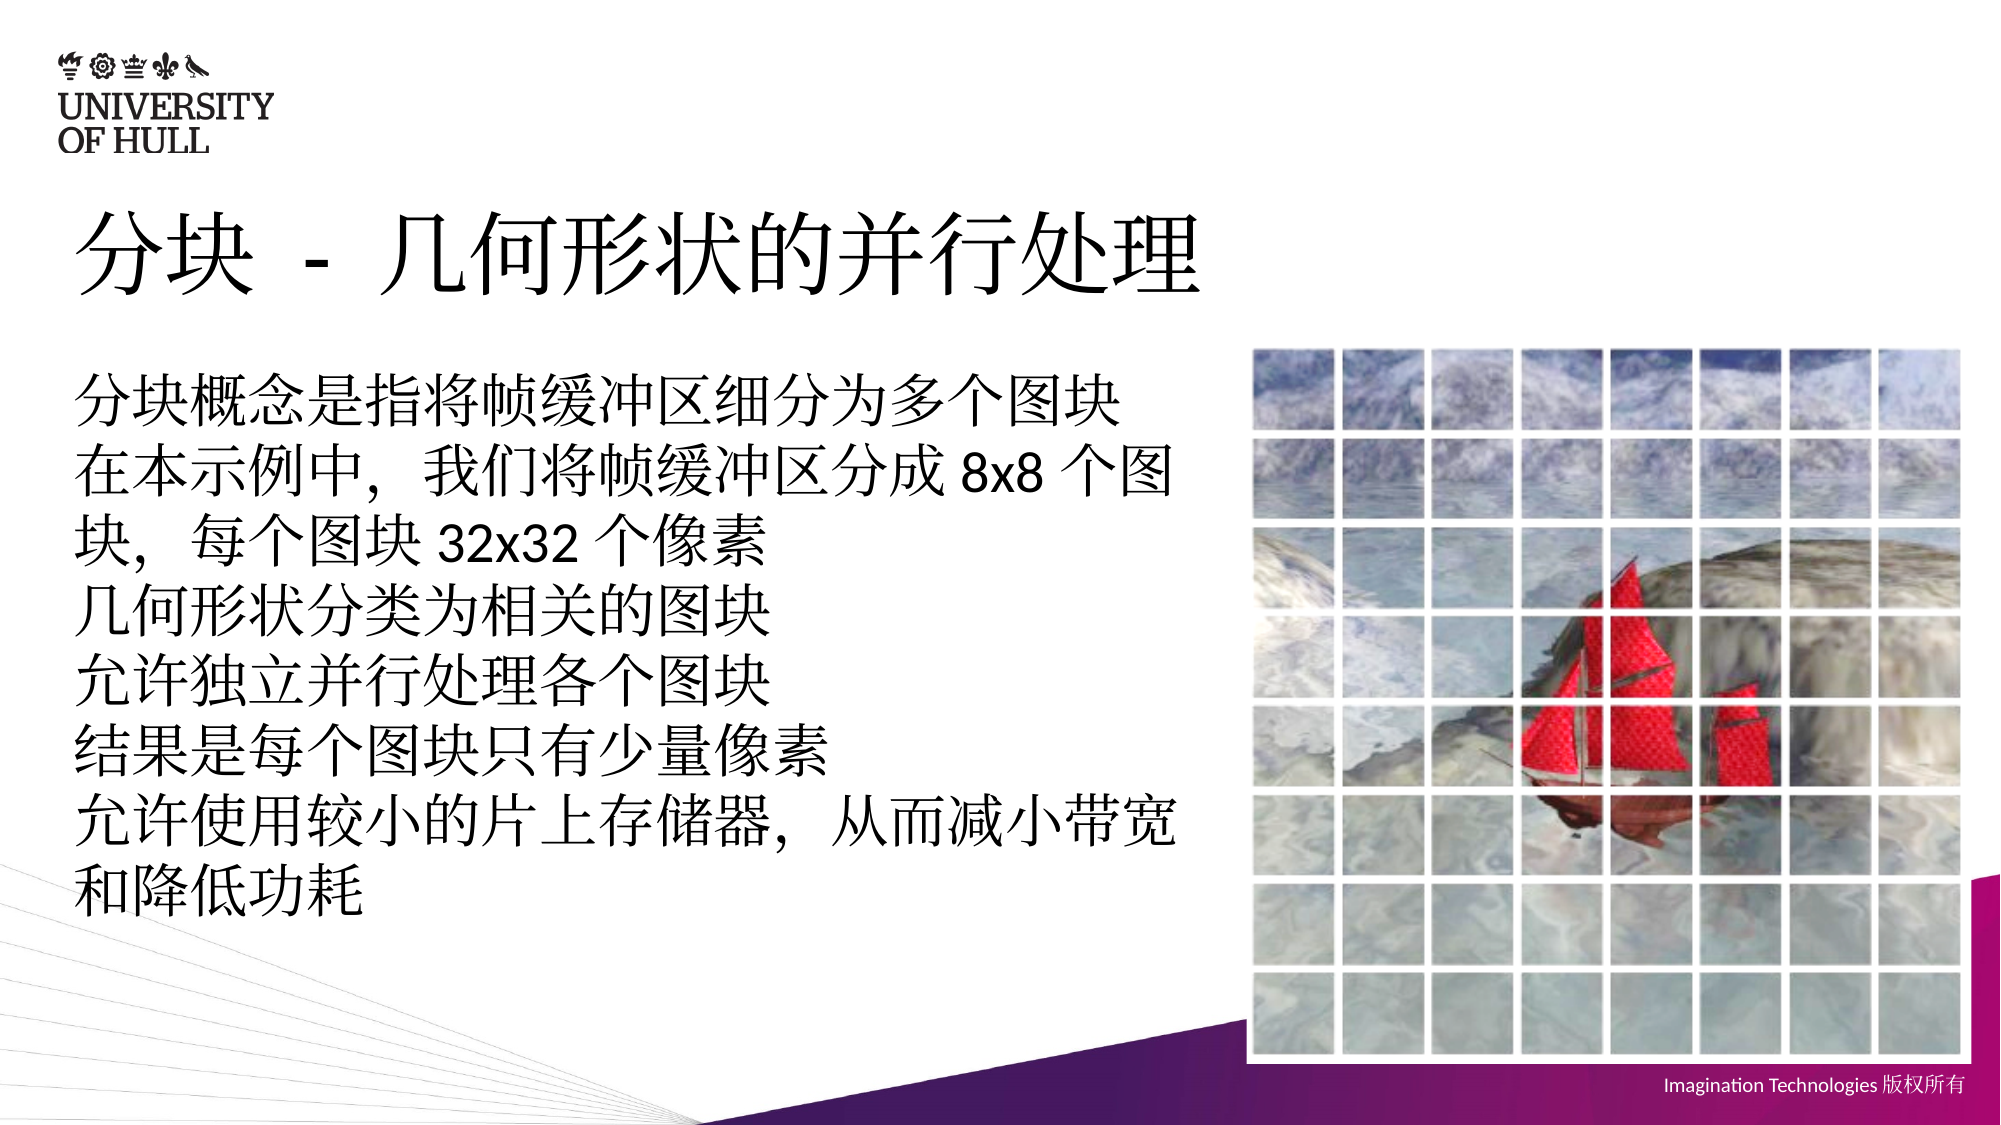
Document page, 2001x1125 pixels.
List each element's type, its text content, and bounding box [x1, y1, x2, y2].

list 分块概念是指将帧缓冲区细分为多个图块 在本示例中，我们将帧缓冲区分成8x8个图块，每个图块32x32个像素 几何形状分类为相关的图块 允许独立并行处理各个图块 结果是每个图块只有少量像素 允许使用较小的片上存储器，从而减小带宽和降低功耗 [57, 356, 1227, 1074]
picture [0, 0, 2000, 1125]
title 分块 - 几何形状的并行处理 [57, 178, 1931, 340]
